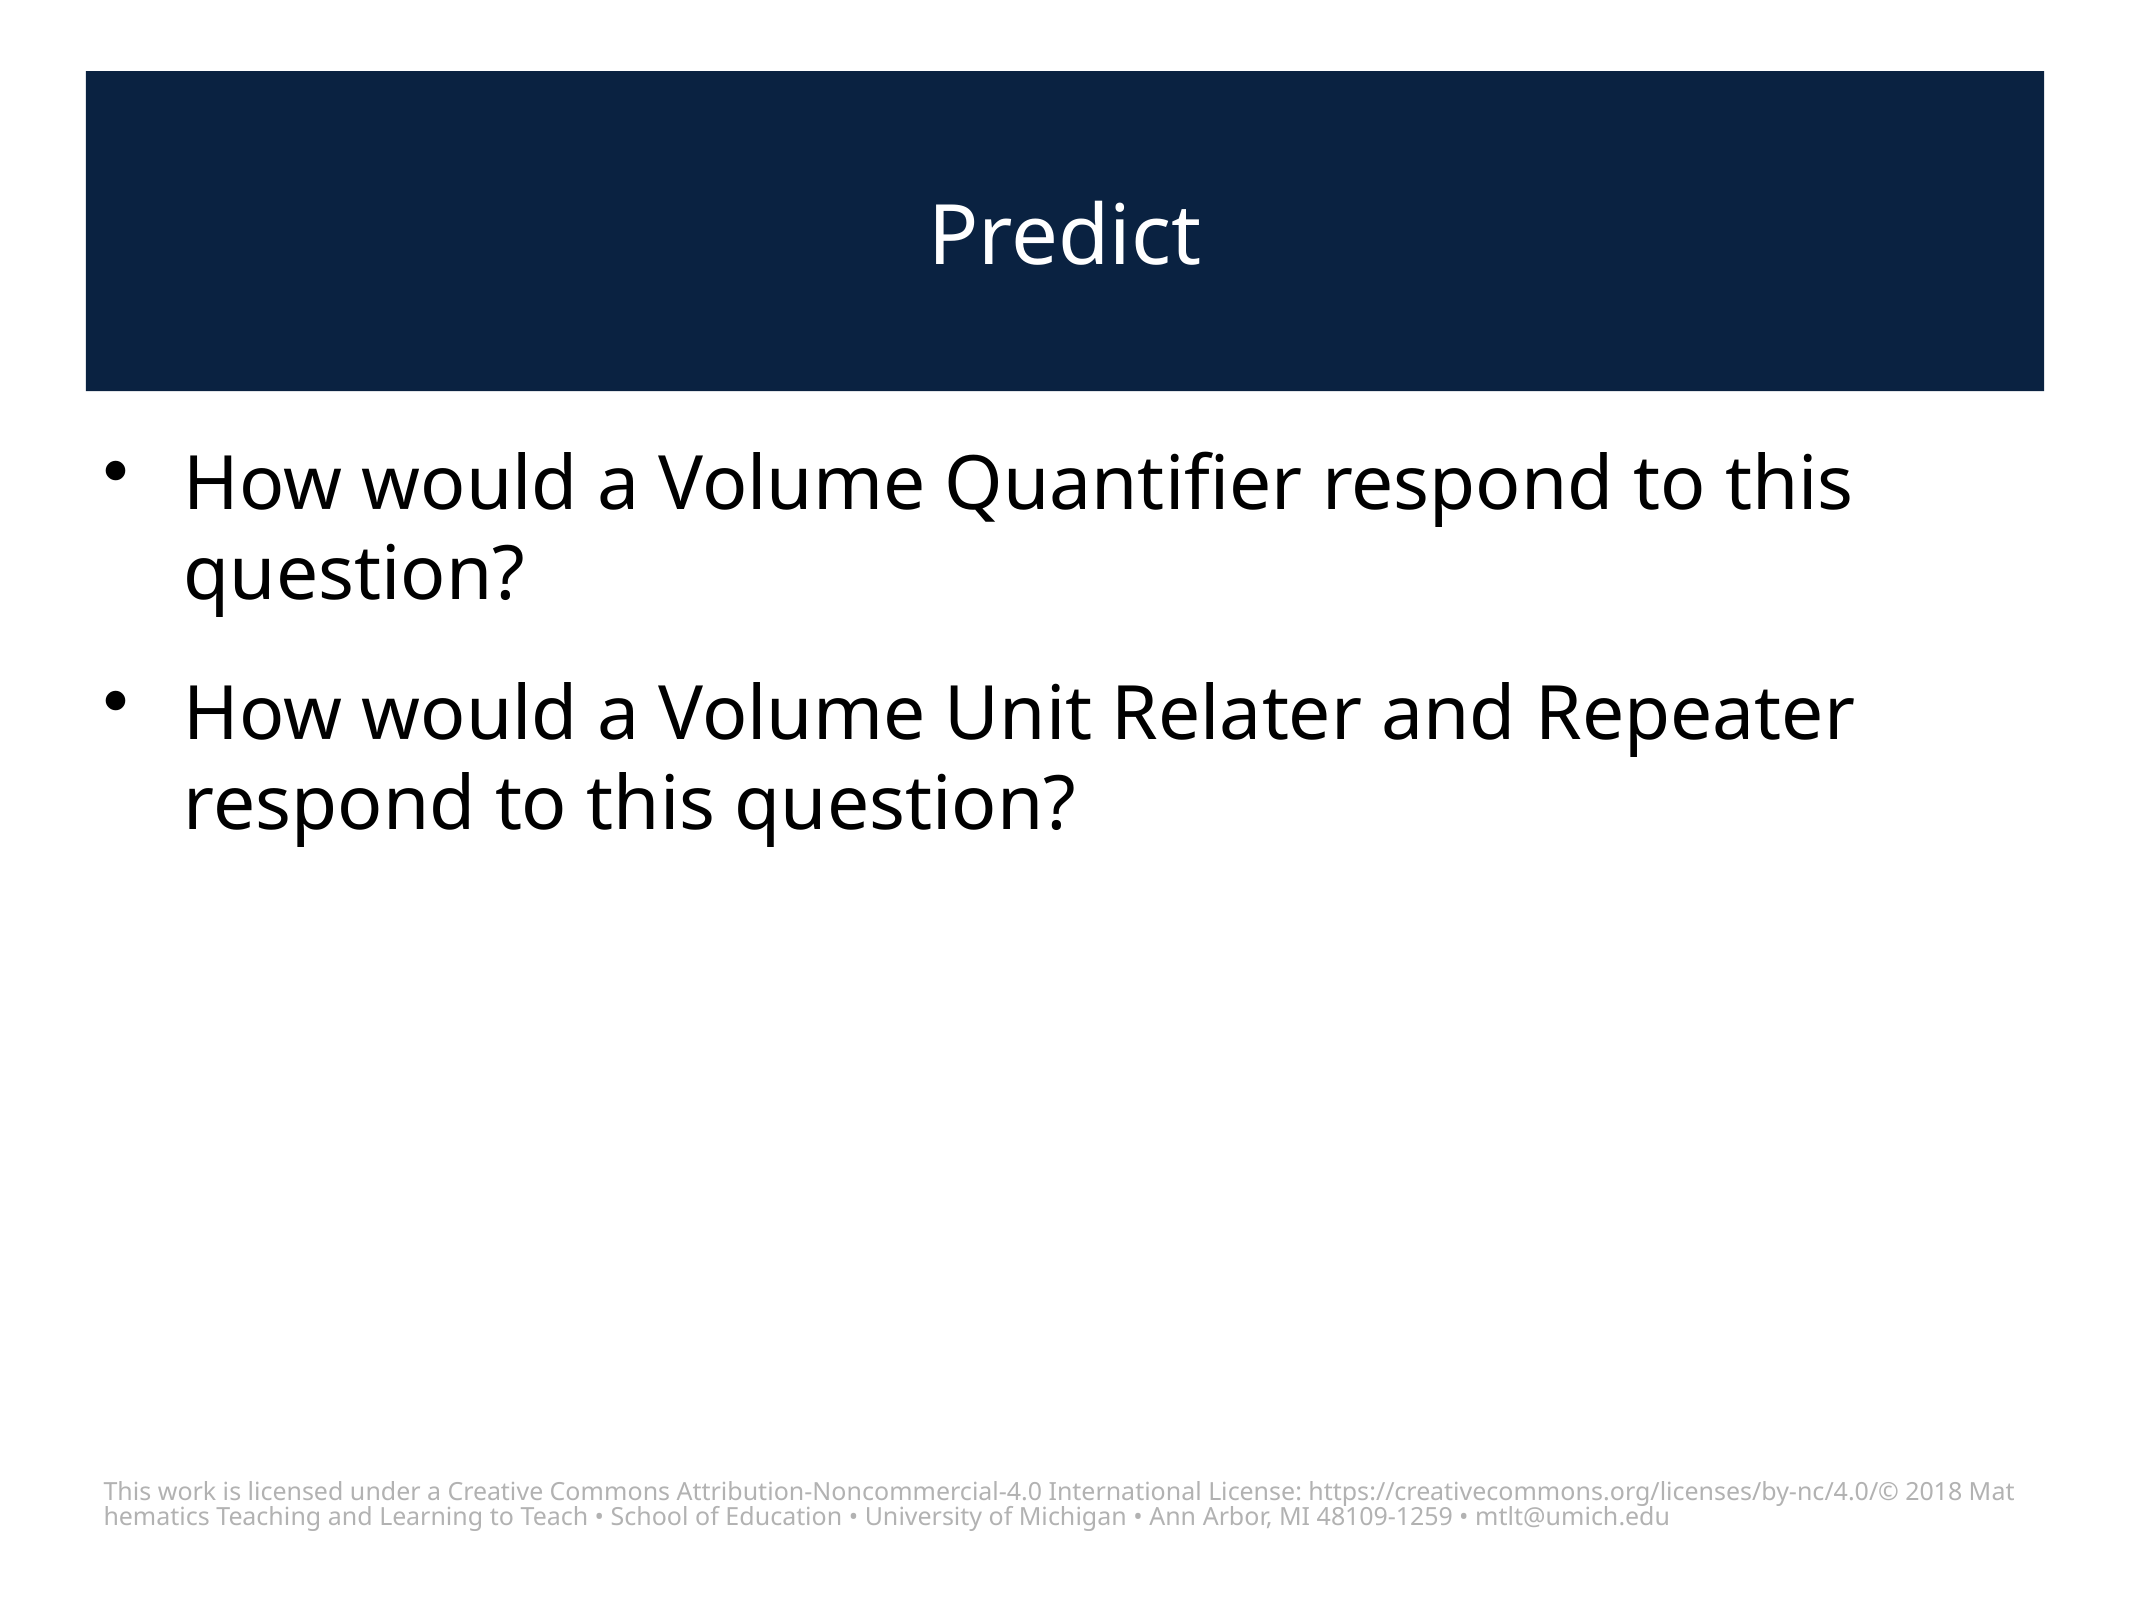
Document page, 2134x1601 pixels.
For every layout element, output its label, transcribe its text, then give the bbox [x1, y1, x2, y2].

title Predict [85, 71, 2045, 392]
list How would a Volume Quantifier respond to this question? How would a Volume Unit Relater and Repeater respond to this question? [88, 426, 2045, 1430]
footer This work is licensed under a Creative Commons Attribution-Noncommercial-4.0 International License: https://creativecommons.org/licenses/by-nc/4.0/ © 2018 Mathematics Teaching and Learning to Teach • School of Education • University of Michigan • Ann Arbor, MI 48109-1259 • mtlt@umich.edu [88, 1436, 2045, 1548]
